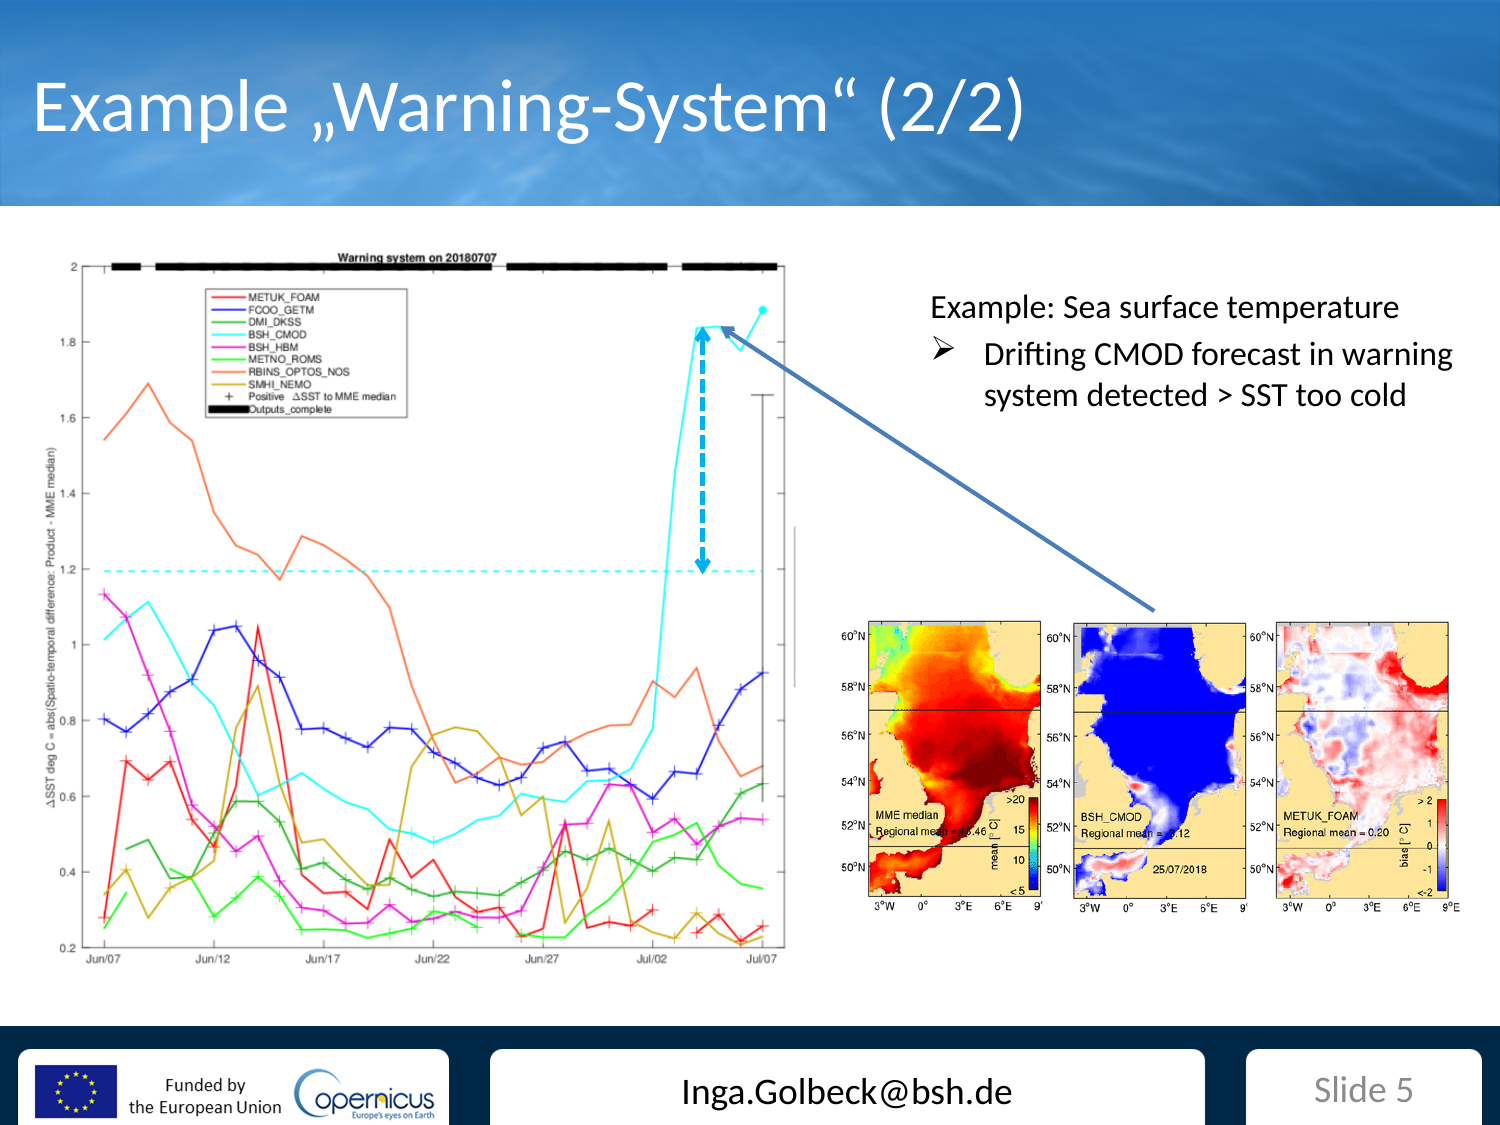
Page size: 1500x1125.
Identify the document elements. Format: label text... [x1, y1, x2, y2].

slide_number Slide 5 [1246, 1057, 1483, 1118]
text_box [720, 325, 1155, 612]
picture [0, 0, 1500, 1125]
title Example „Warning-System“ (2/2) [17, 7, 1483, 195]
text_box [838, 609, 1465, 919]
list Example: Sea surface temperature Drifting CMOD forecast in warning system detected > SST too cold [915, 277, 1471, 457]
